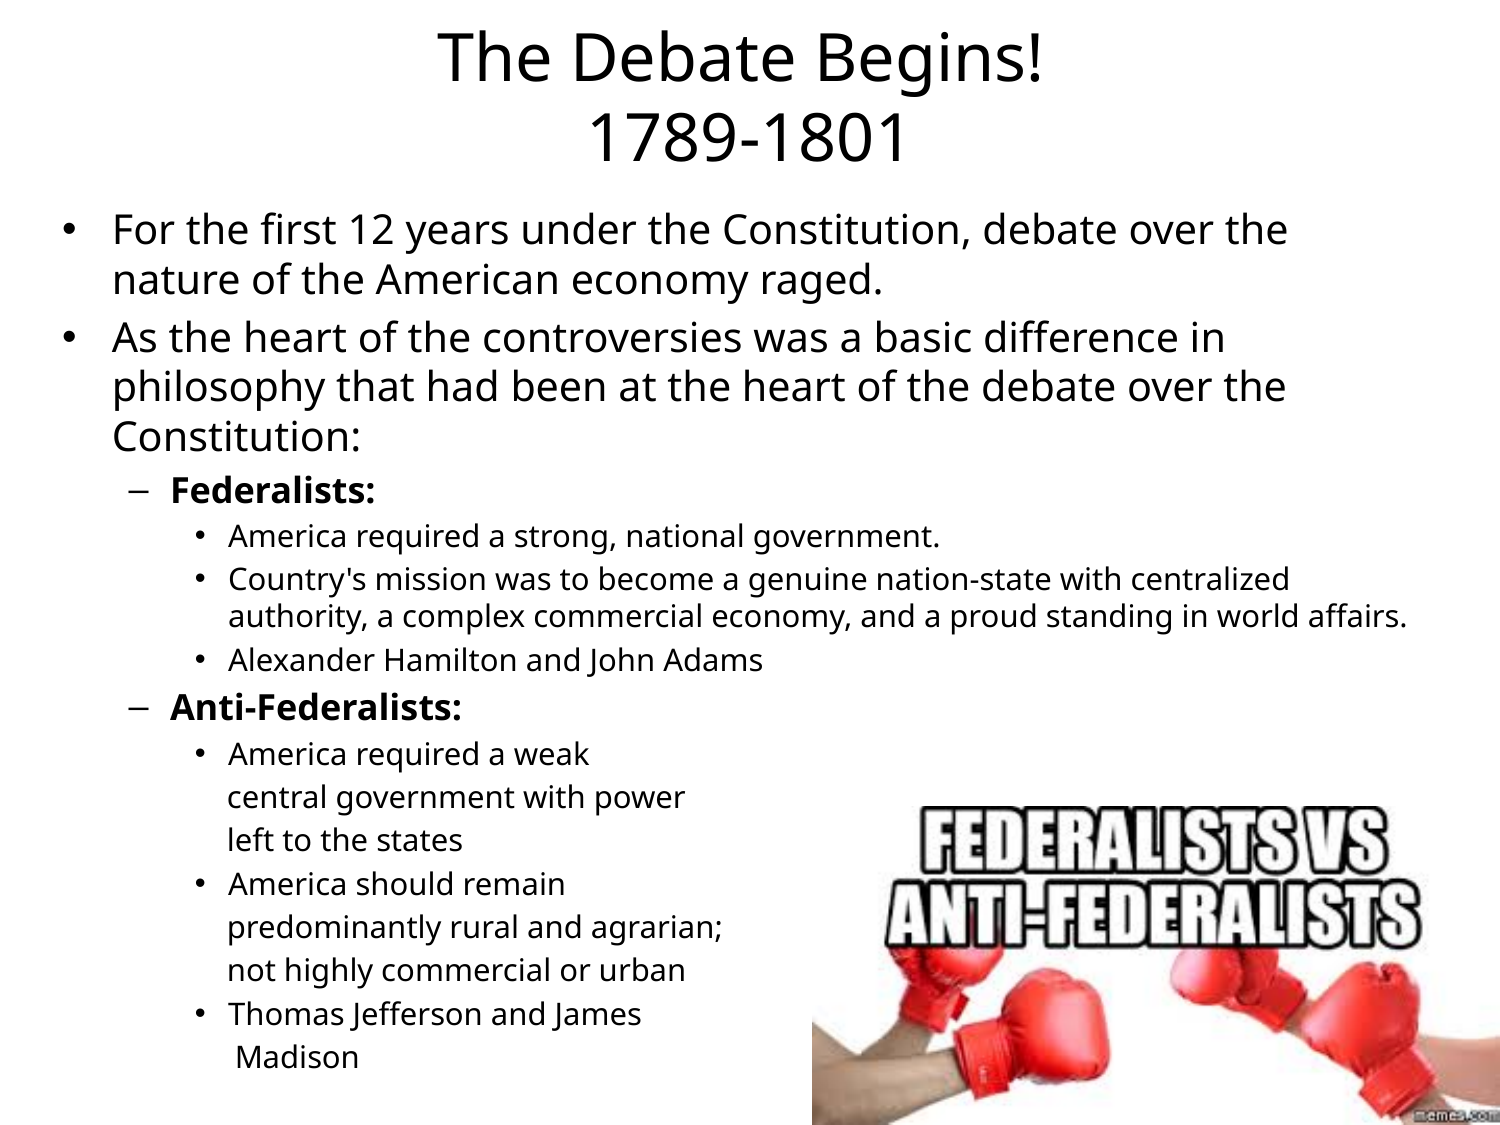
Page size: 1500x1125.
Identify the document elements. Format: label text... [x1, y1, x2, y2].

title The Debate Begins! 1789-1801 [75, 1, 1425, 189]
list For the first 12 years under the Constitution, debate over the nature of the American economy raged. As the heart of the controversies was a basic difference in philosophy that had been at the heart of the debate over the Constitution: Federalists: America required a strong, national government. Country's mission was to become a genuine nation-state with centralized authority, a complex commercial economy, and a proud standing in world affairs. Alexander Hamilton and John Adams Anti-Federalists: America required a weak central government with power left to the states America should remain predominantly rural and agrarian; not highly commercial or urban Thomas Jefferson and James Madison [47, 195, 1425, 1125]
picture [812, 805, 1500, 1125]
